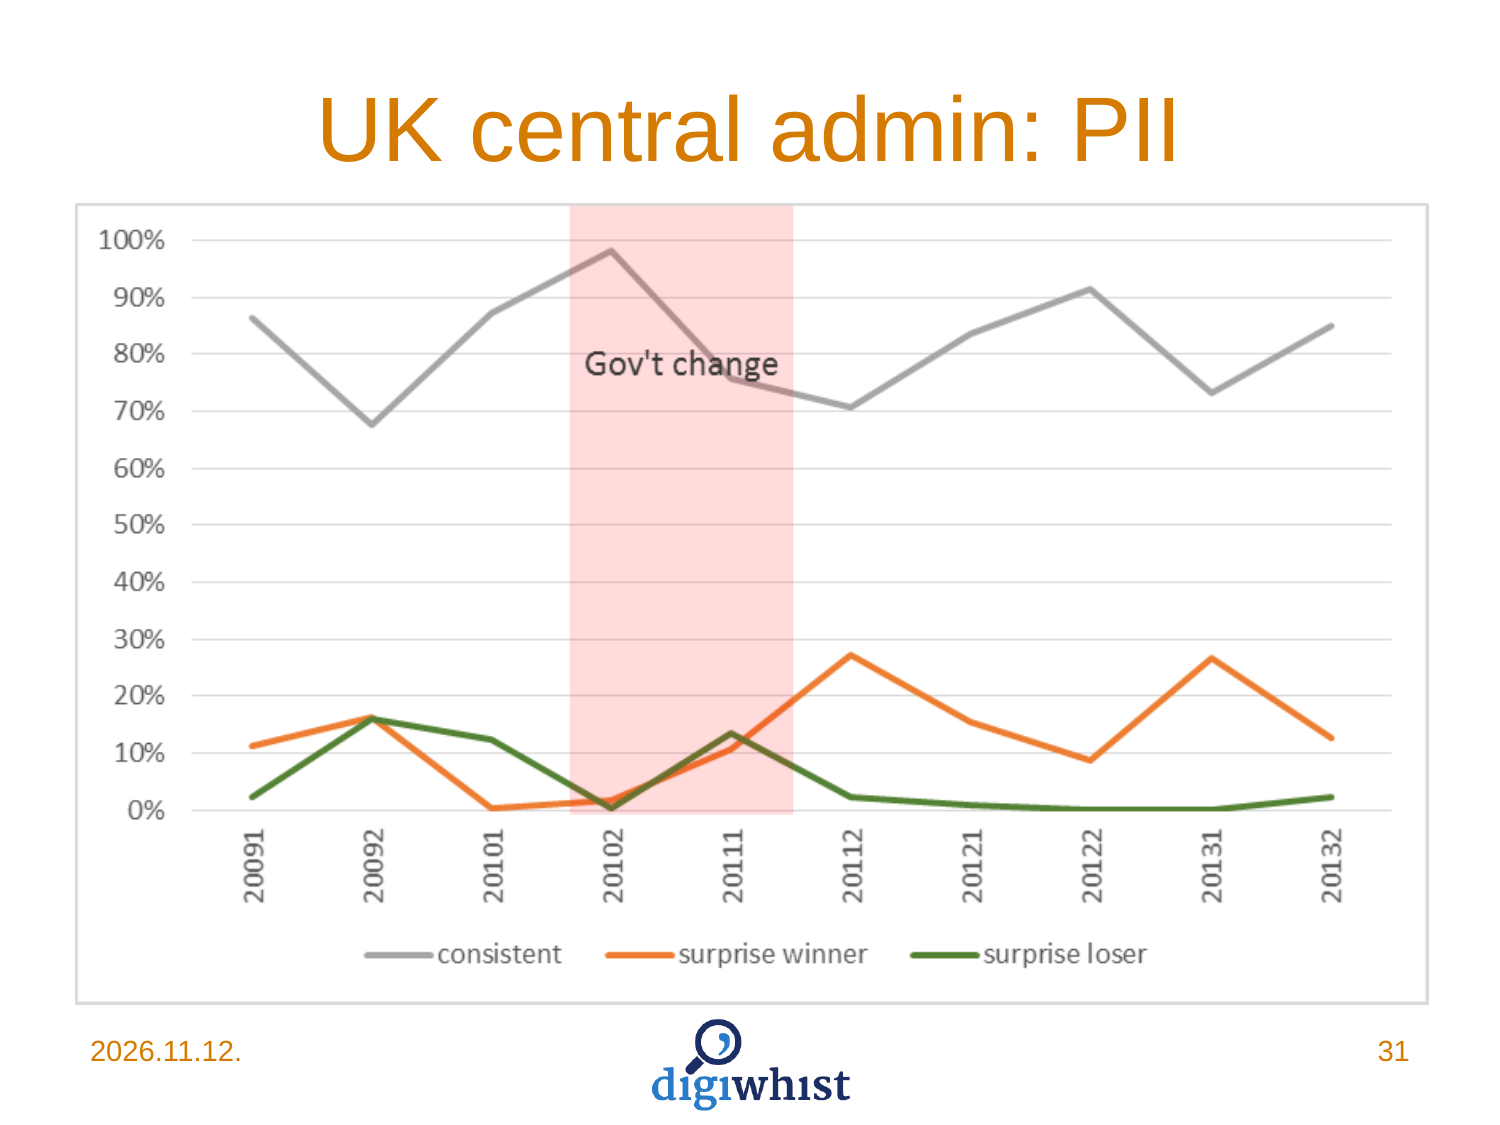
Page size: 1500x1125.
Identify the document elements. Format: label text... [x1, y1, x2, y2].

slide_number 31 [1074, 1024, 1426, 1103]
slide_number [74, 1024, 426, 1103]
picture [74, 203, 1429, 1006]
title UK central admin: PII [75, 30, 1425, 202]
picture [642, 1012, 858, 1115]
